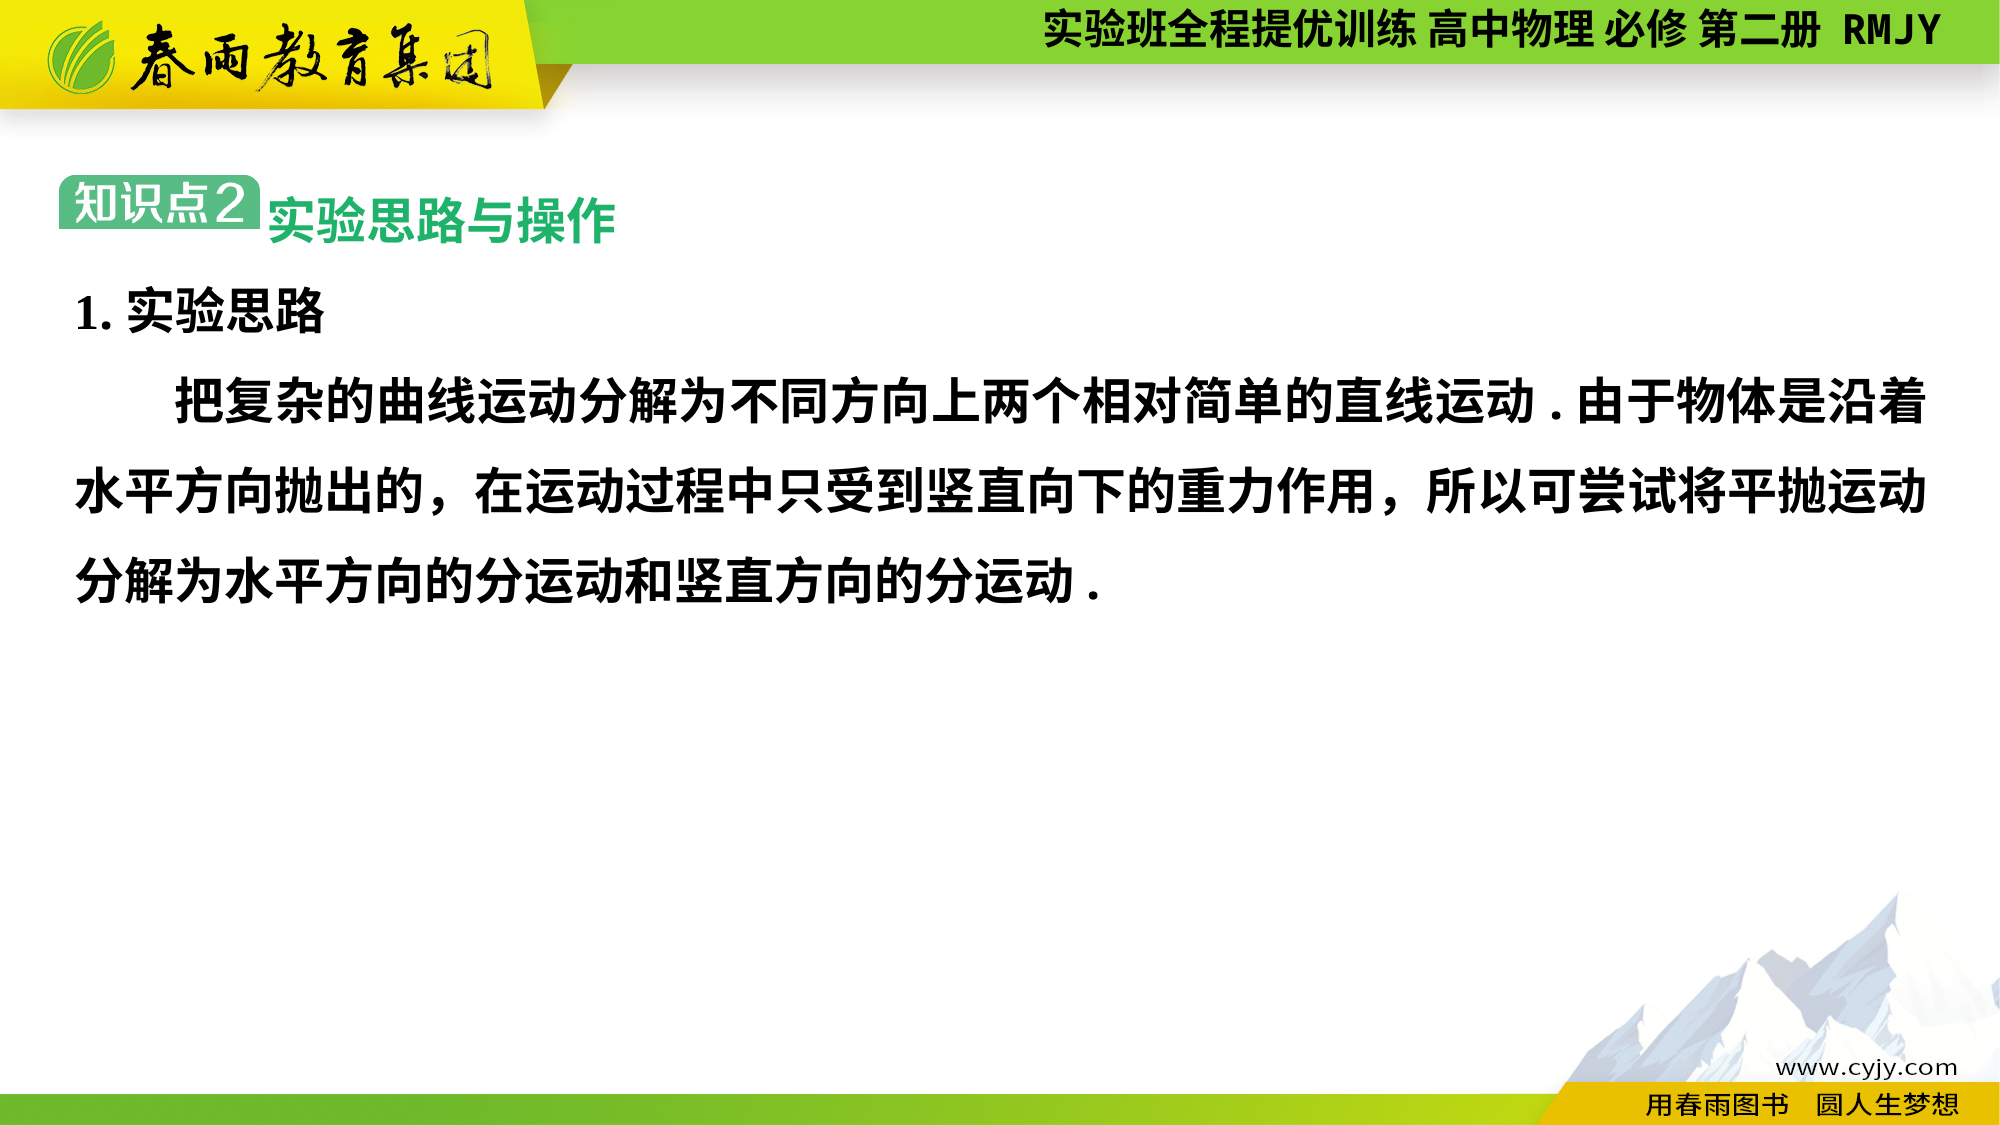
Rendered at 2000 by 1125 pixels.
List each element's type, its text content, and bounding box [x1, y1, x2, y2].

list 实验思路与操作 1.实验思路 把复杂的曲线运动分解为不同方向上两个相对简单的直线运动.由于物体是沿着水平方向抛出的，在运动过程中只受到竖直向下的重力作用，所以可尝试将平抛运动分解为水平方向的分运动和竖直方向的分运动. [59, 152, 1944, 622]
picture [0, 0, 2000, 1125]
